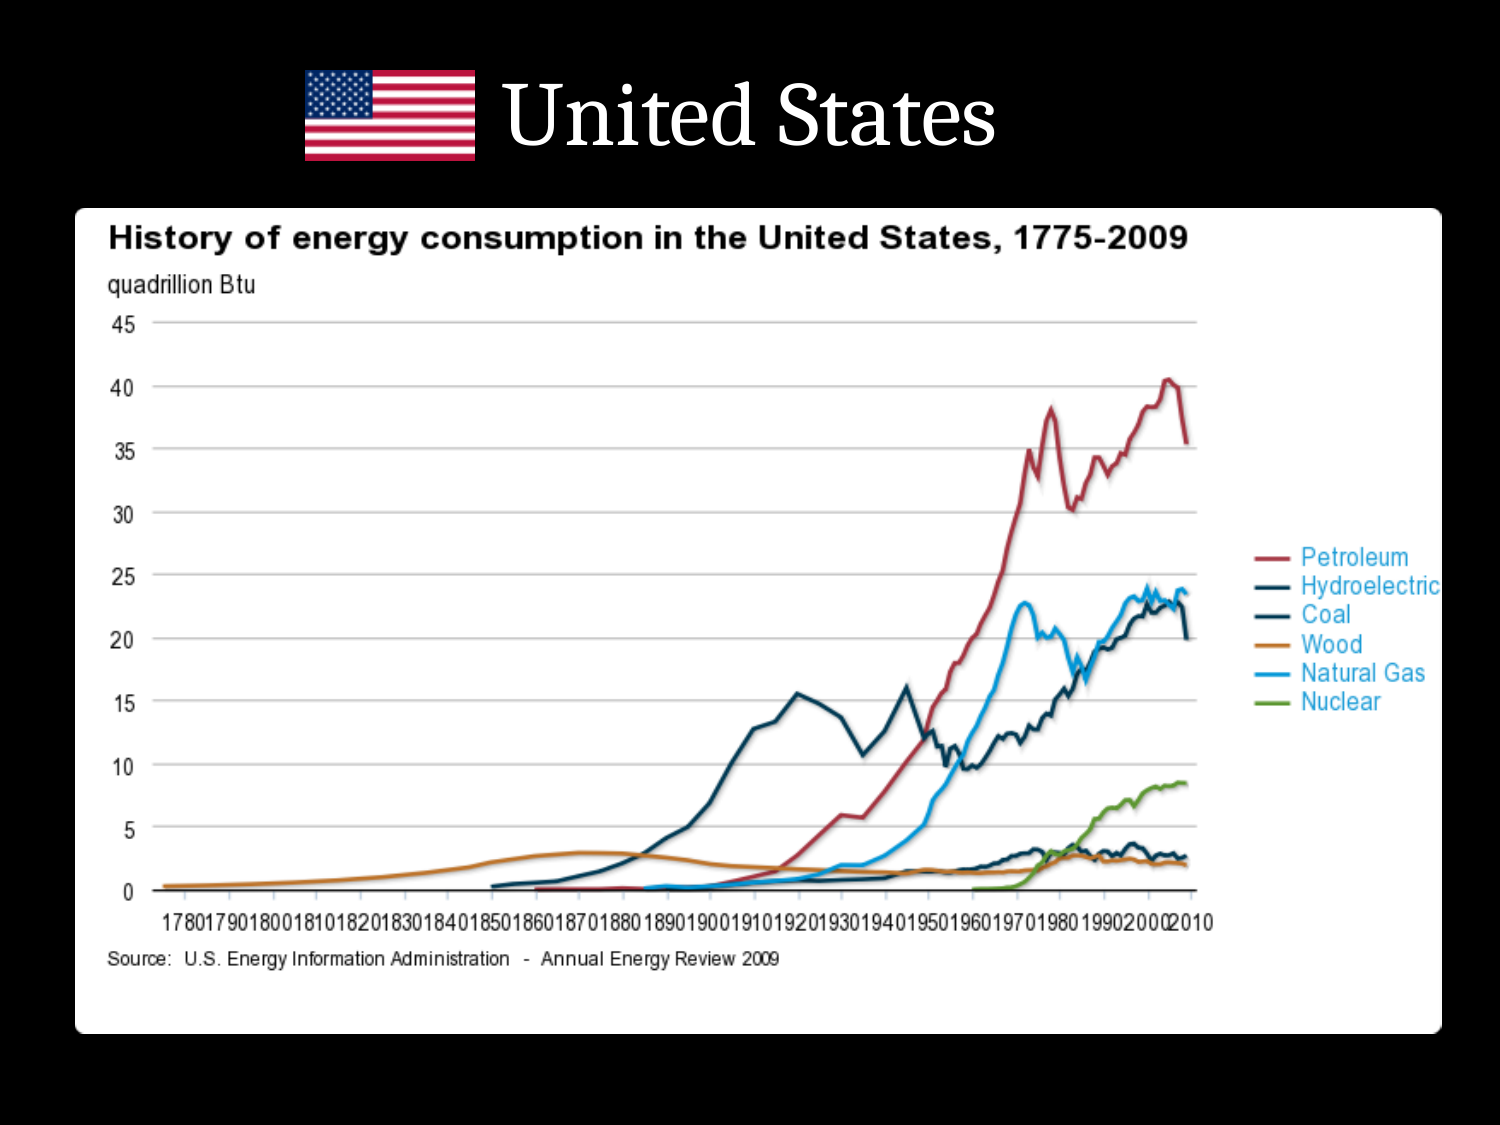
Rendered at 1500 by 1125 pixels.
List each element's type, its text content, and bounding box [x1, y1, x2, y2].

text_box [0, 0, 1500, 1125]
picture [305, 70, 475, 161]
title United States [75, 14, 1425, 158]
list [74, 160, 1442, 1082]
